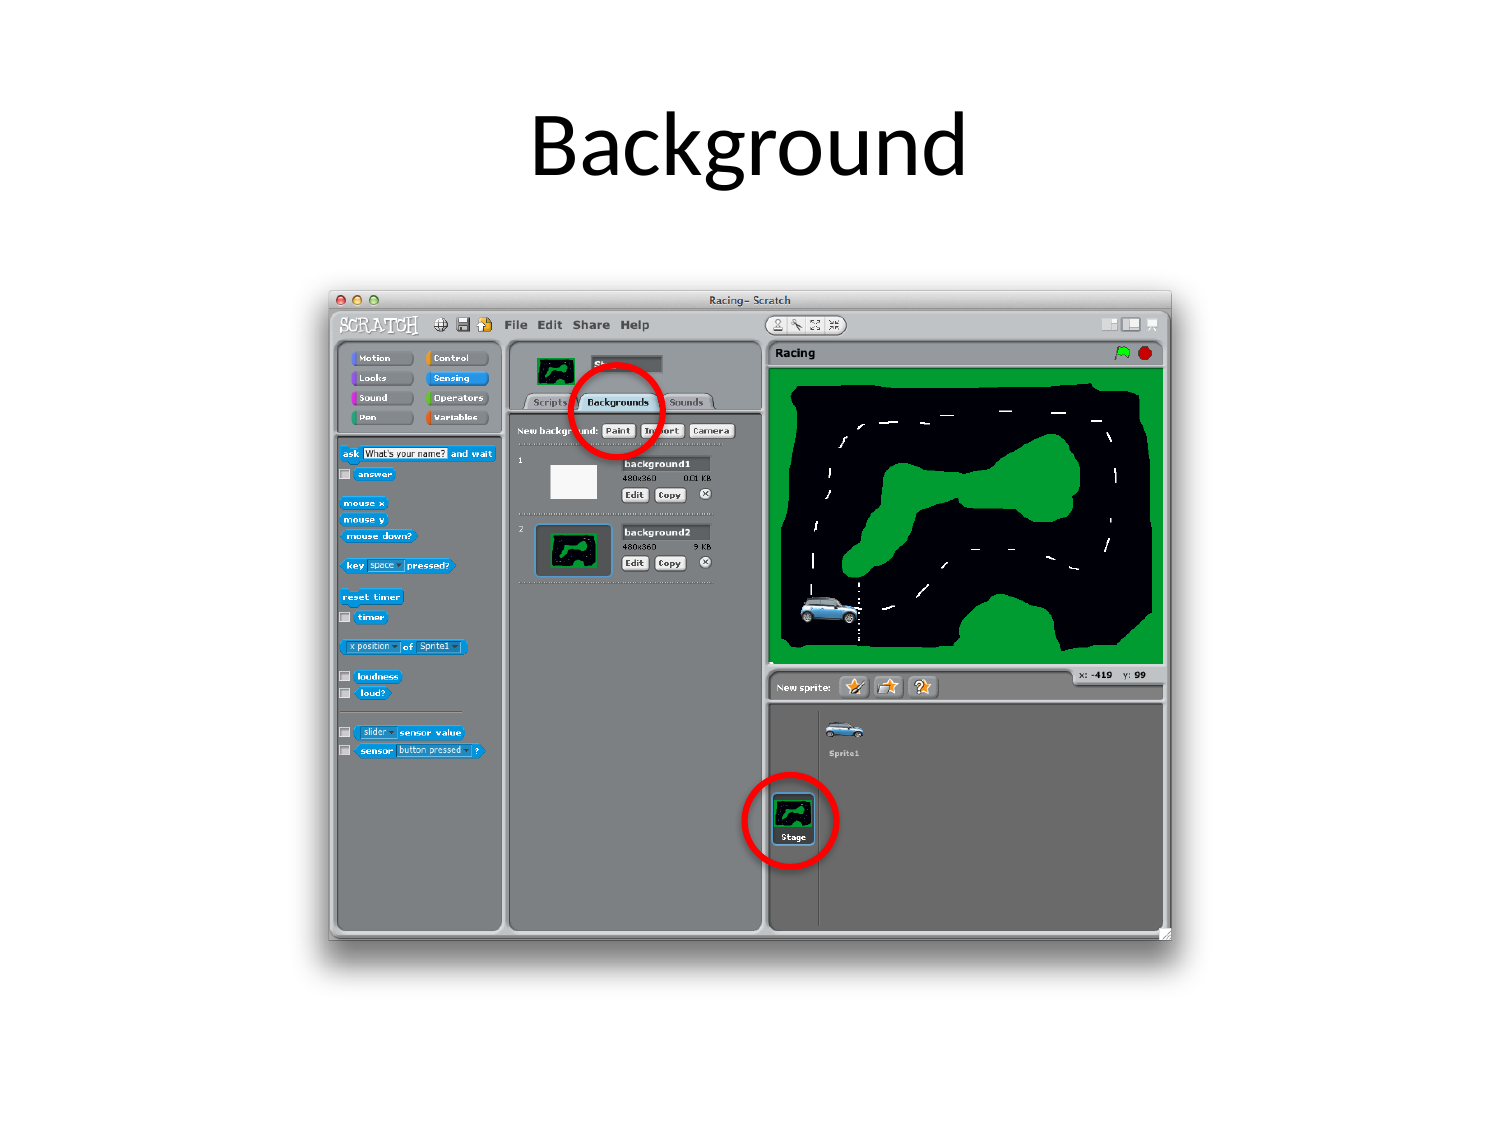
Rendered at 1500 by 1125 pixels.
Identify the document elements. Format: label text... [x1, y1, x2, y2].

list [74, 262, 1426, 1006]
title Background [75, 45, 1425, 233]
